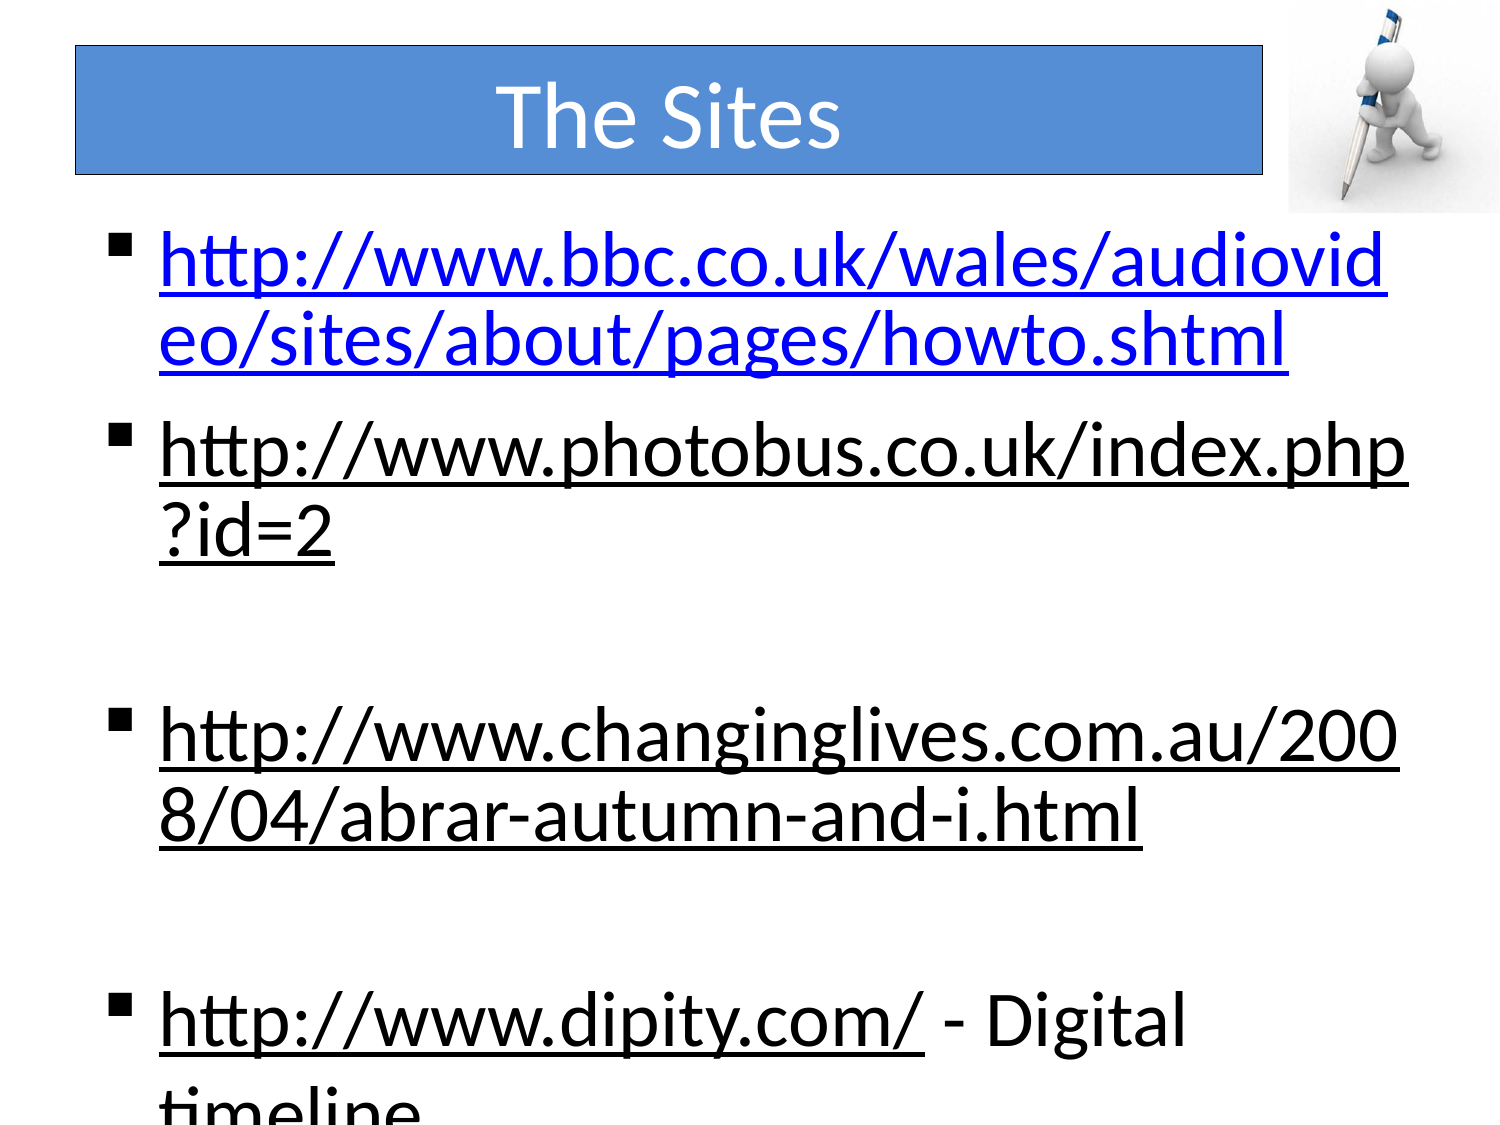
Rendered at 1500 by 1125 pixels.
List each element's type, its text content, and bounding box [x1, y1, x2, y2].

list http://www.bbc.co.uk/wales/audiovideo/sites/about/pages/howto.shtml http://www.photobus.co.uk/index.php?id=2 http://www.changinglives.com.au/2008/04/abrar-autumn-and-i.html http://www.dipity.com/ - Digital timeline [87, 200, 1425, 1063]
picture [1287, 0, 1500, 214]
title The Sites [75, 45, 1263, 175]
